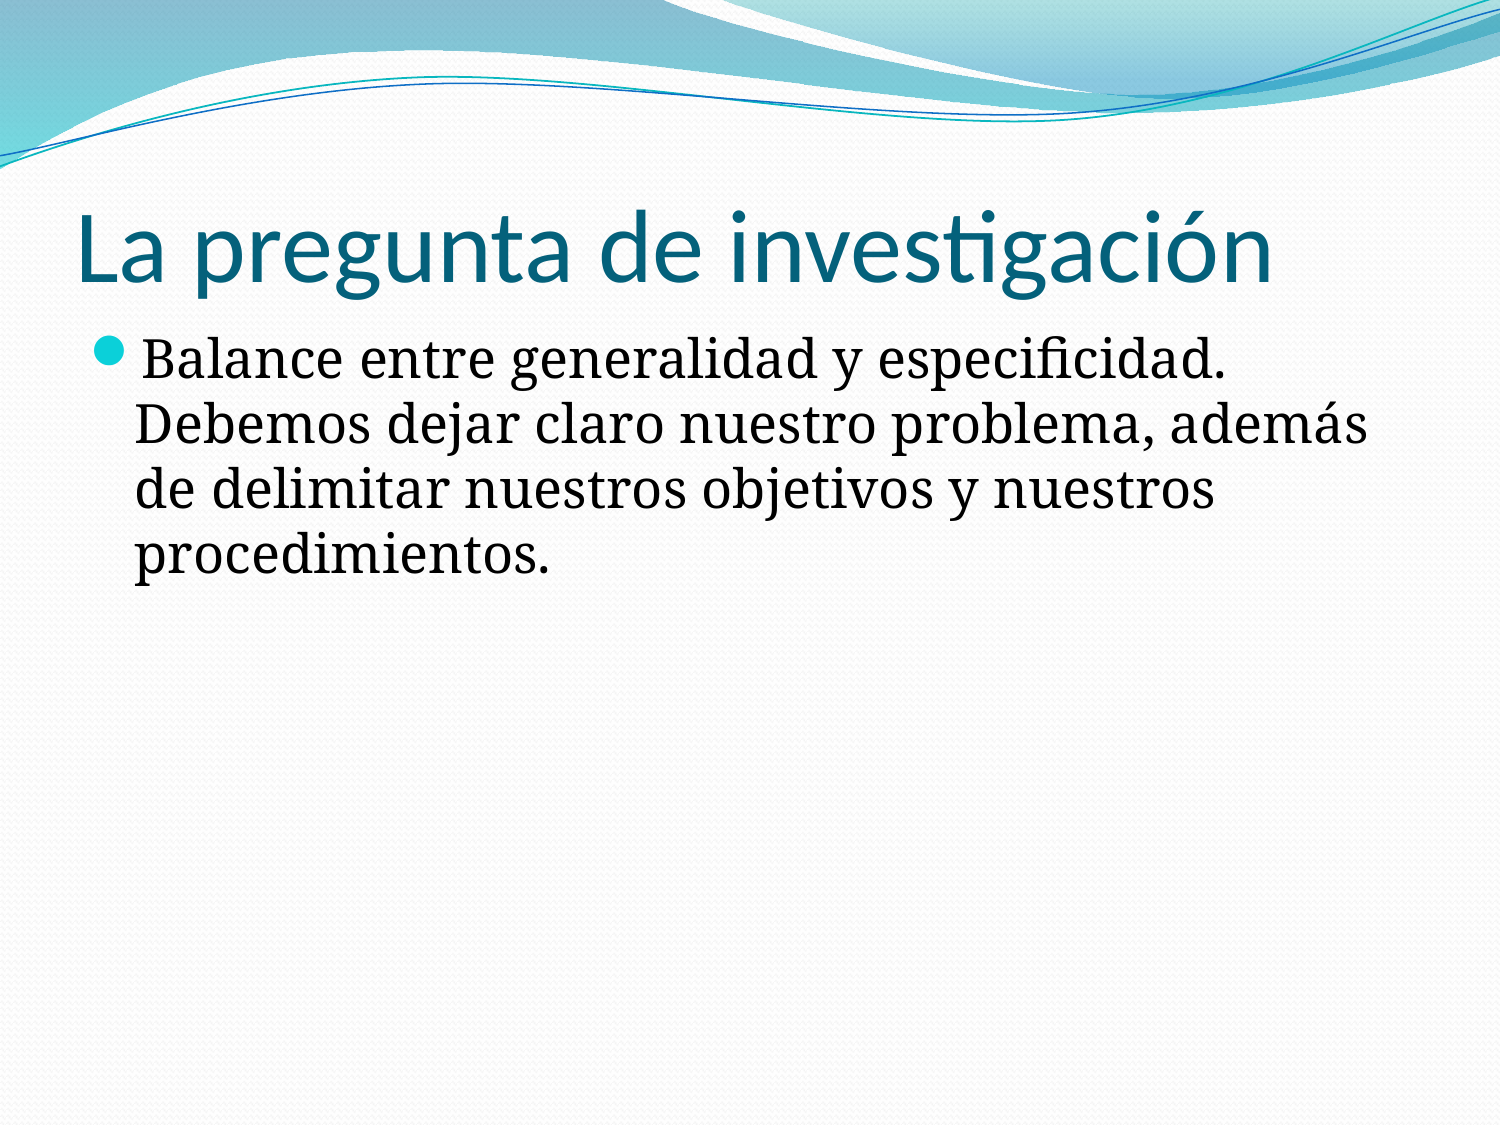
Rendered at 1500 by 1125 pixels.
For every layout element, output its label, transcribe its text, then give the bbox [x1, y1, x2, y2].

title La pregunta de investigación [75, 115, 1425, 303]
list Balance entre generalidad y especificidad. Debemos dejar claro nuestro problema, además de delimitar nuestros objetivos y nuestros procedimientos. [75, 317, 1425, 1038]
